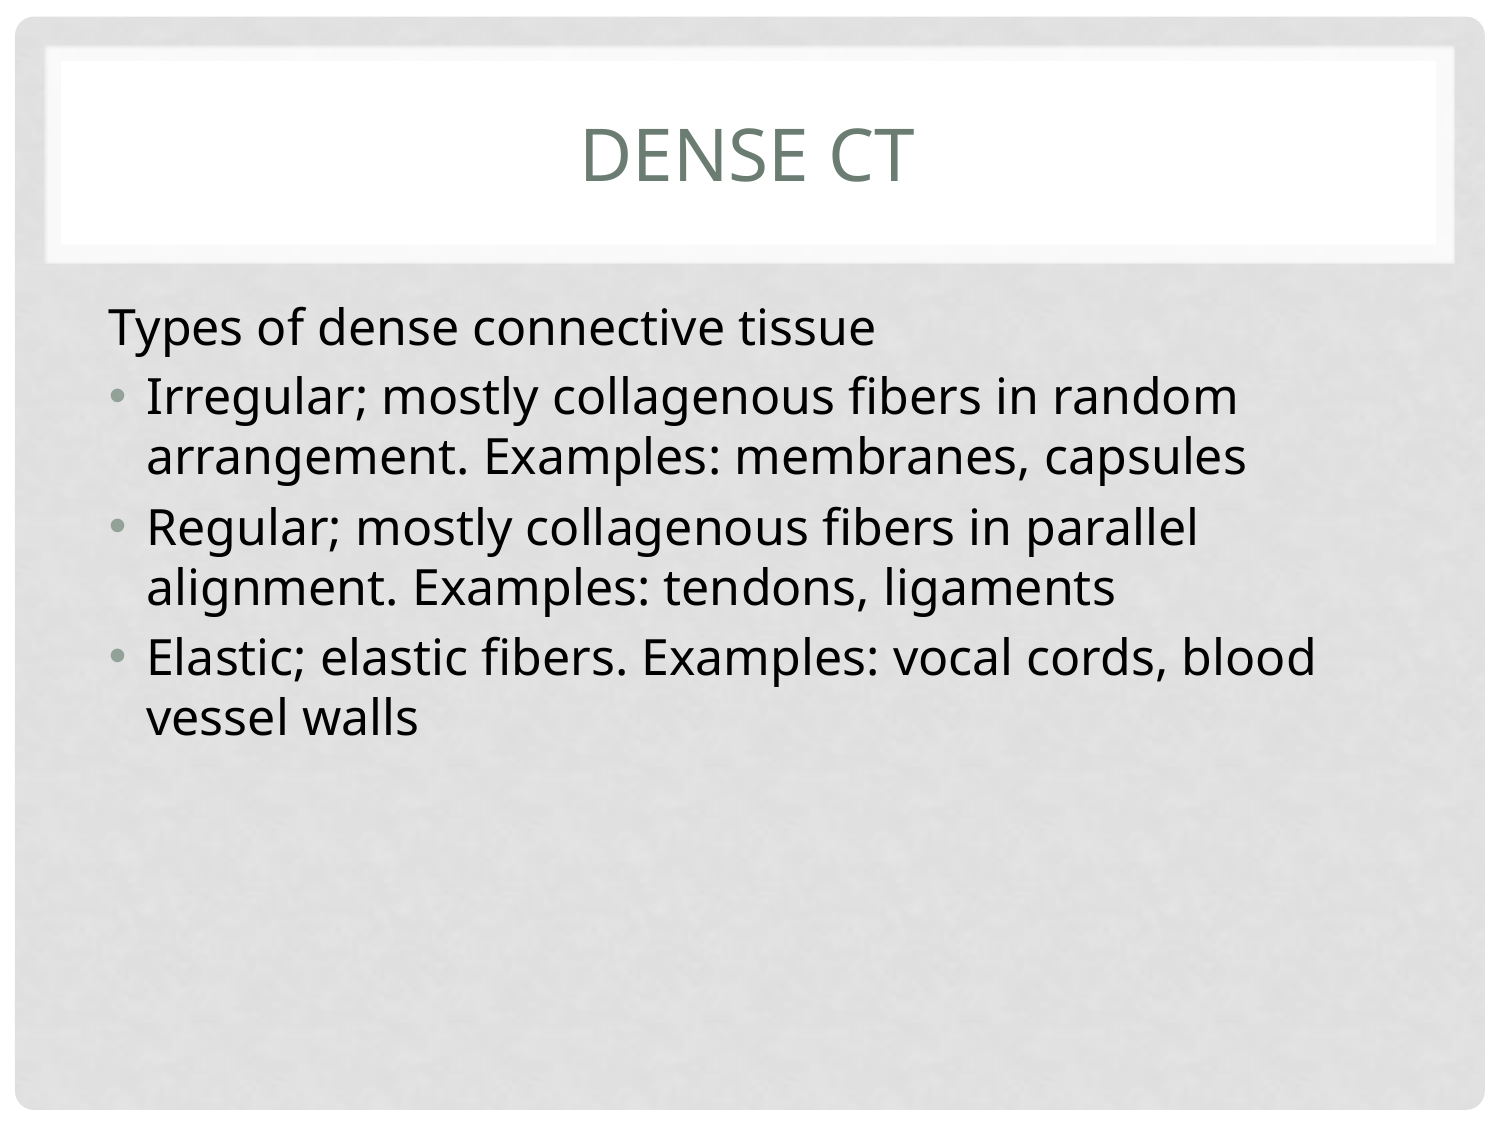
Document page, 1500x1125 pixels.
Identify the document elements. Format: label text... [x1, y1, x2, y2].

title Dense CT [69, 66, 1425, 238]
list Types of dense connective tissue Irregular; mostly collagenous fibers in random arrangement. Examples: membranes, capsules Regular; mostly collagenous fibers in parallel alignment. Examples: tendons, ligaments Elastic; elastic fibers. Examples: vocal cords, blood vessel walls [75, 287, 1425, 1005]
